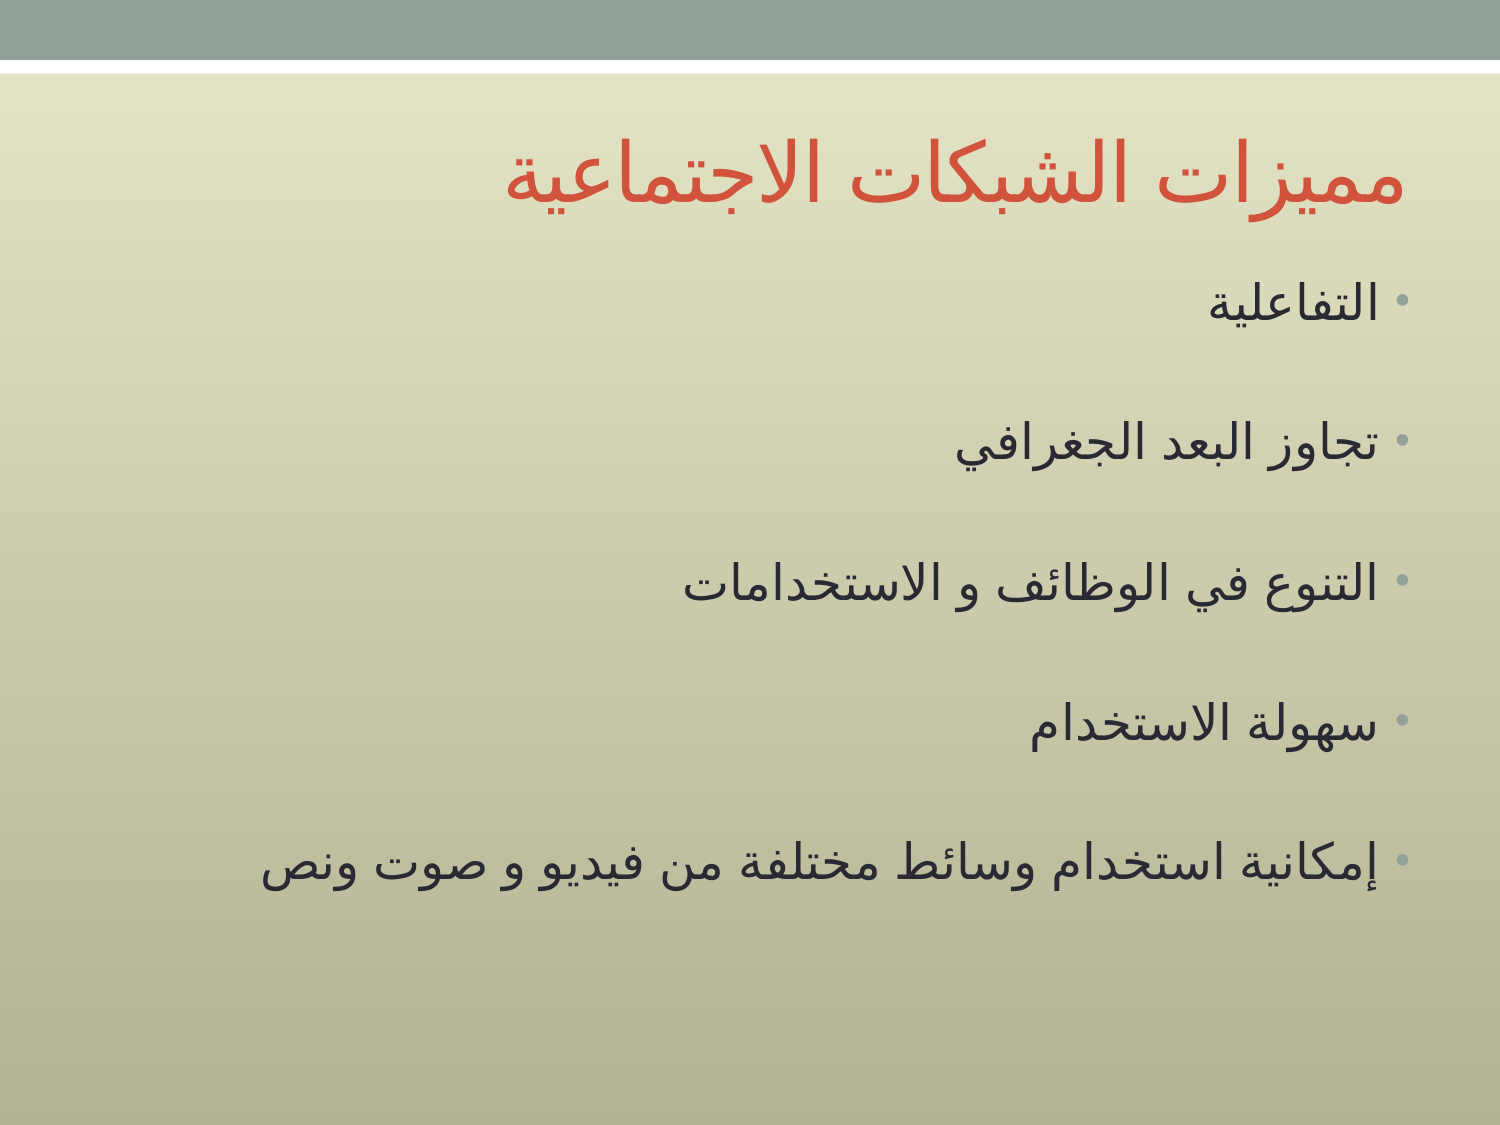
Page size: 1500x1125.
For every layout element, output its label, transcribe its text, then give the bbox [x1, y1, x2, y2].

list التفاعلية تجاوز البعد الجغرافي التنوع في الوظائف و الاستخدامات سهولة الاستخدام إمكانية استخدام وسائط مختلفة من فيديو و صوت ونص [75, 262, 1425, 1063]
title مميزات الشبكات الاجتماعية [75, 87, 1425, 250]
